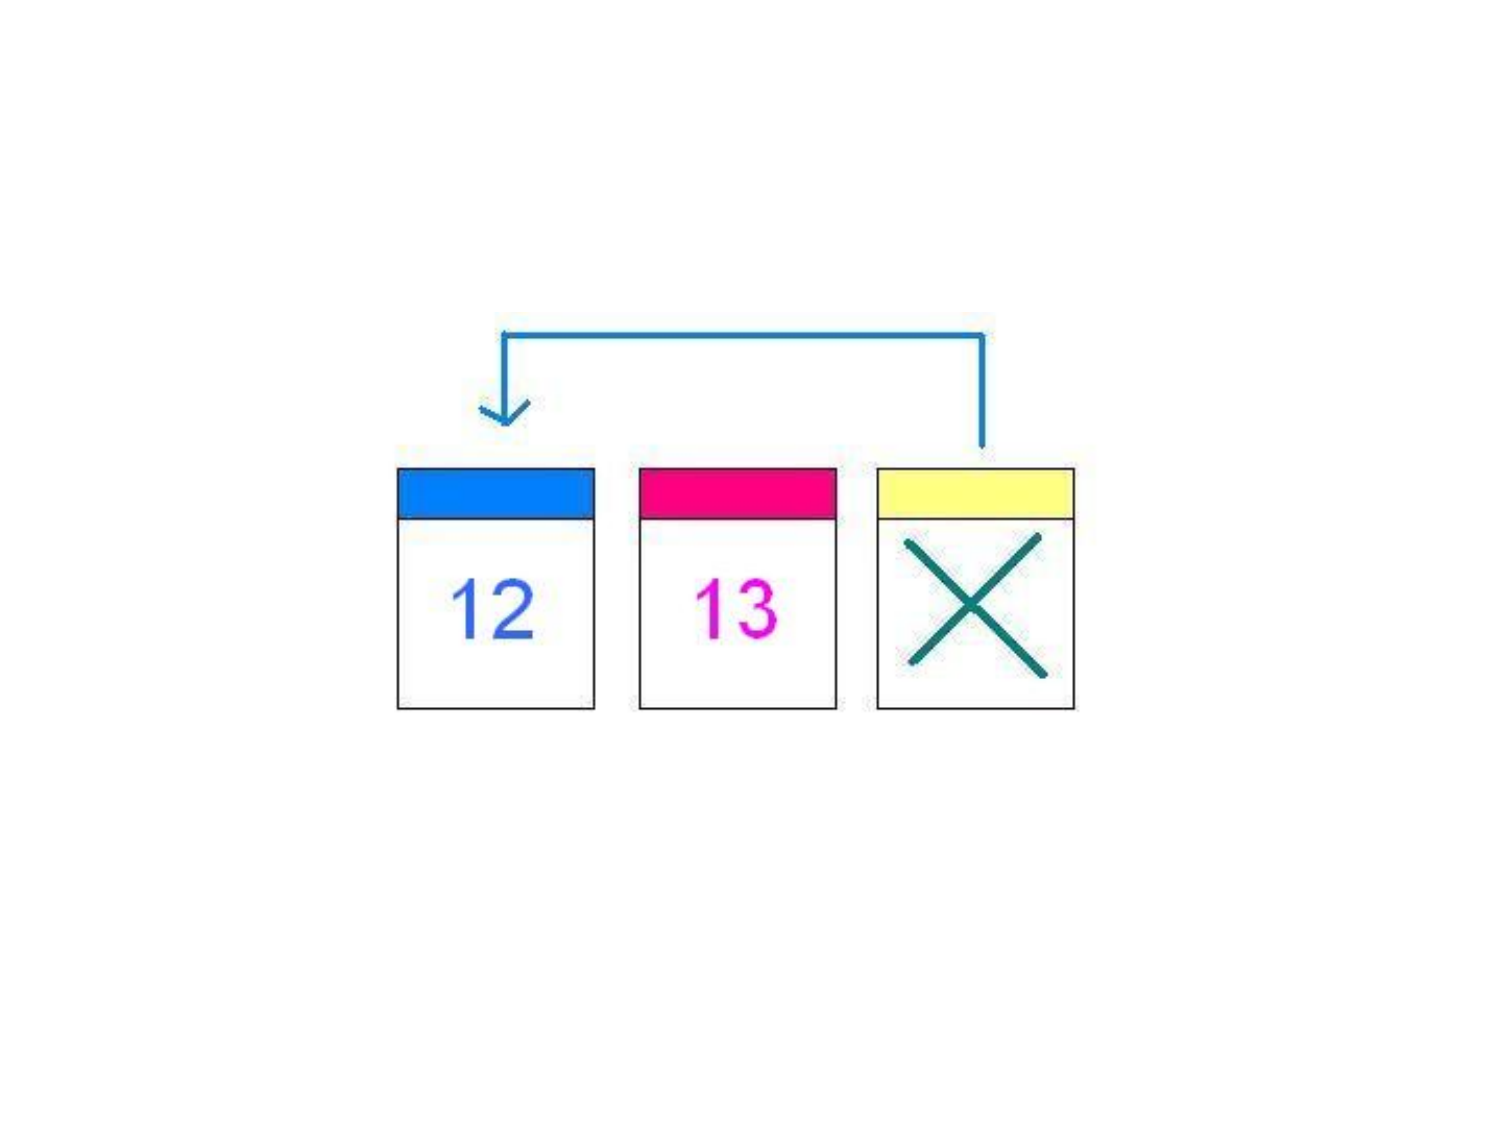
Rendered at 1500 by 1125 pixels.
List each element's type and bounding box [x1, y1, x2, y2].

list [362, 312, 1113, 876]
